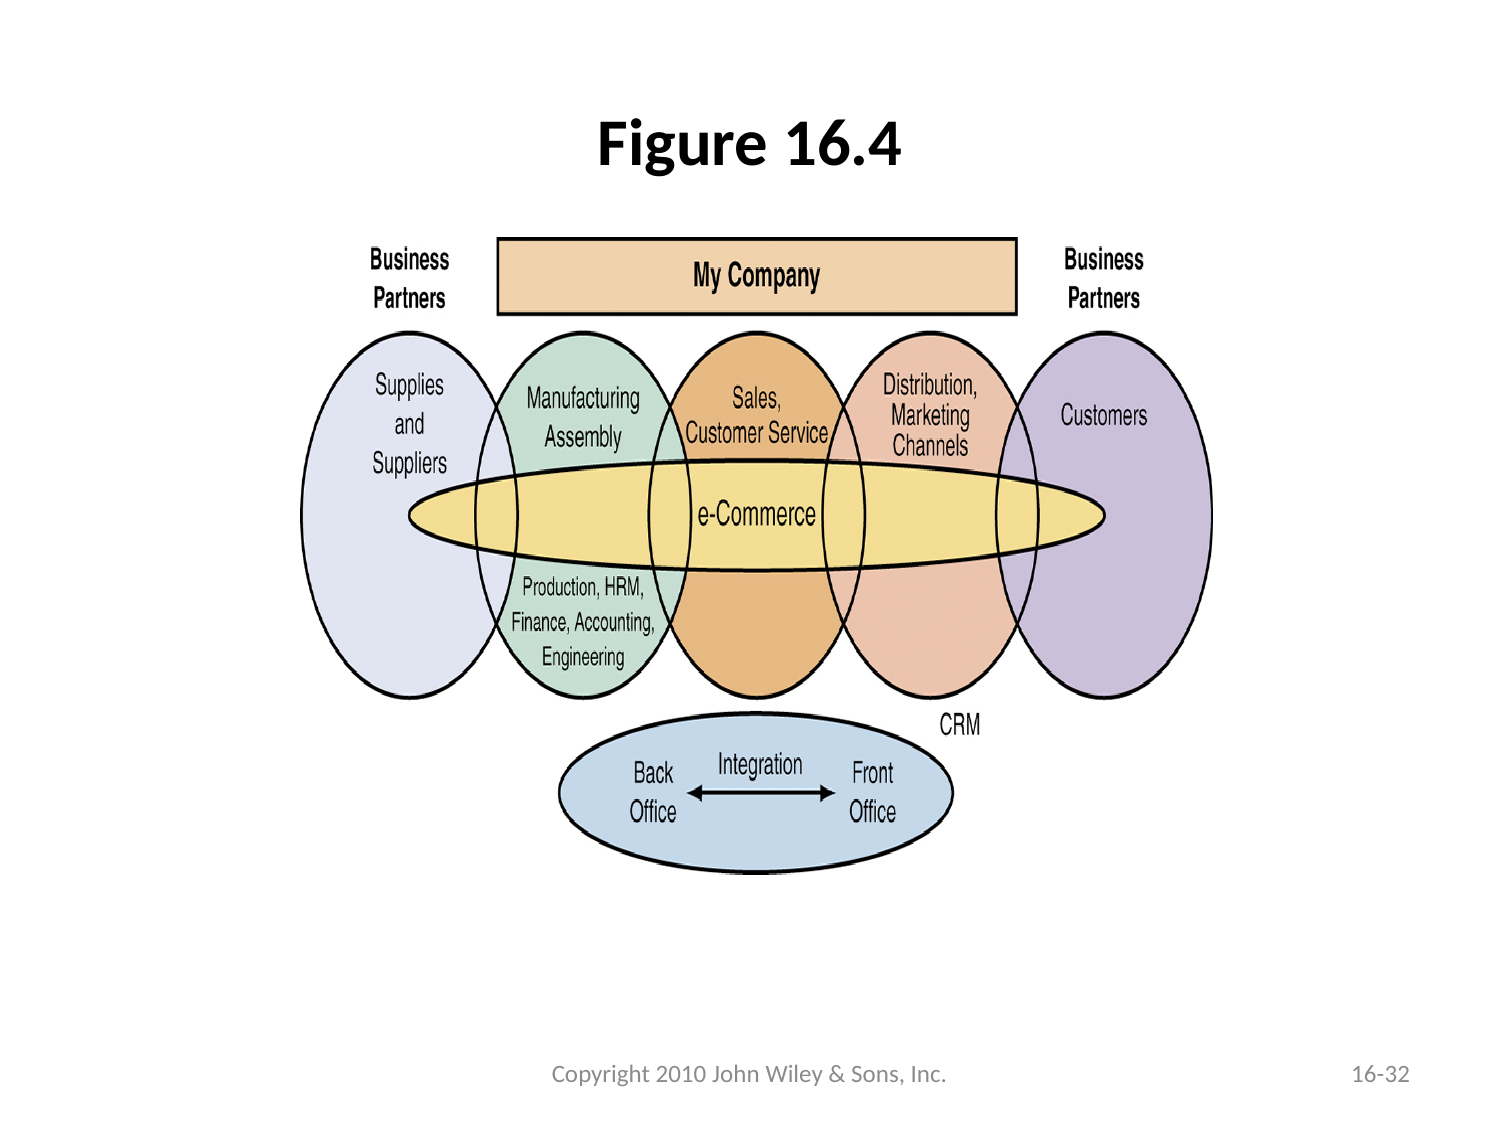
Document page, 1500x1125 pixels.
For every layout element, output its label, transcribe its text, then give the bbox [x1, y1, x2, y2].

footer Copyright 2010 John Wiley & Sons, Inc. [512, 1042, 988, 1103]
title Figure 16.4 [75, 45, 1425, 233]
picture [299, 237, 1213, 876]
slide_number 16-32 [1074, 1042, 1425, 1103]
